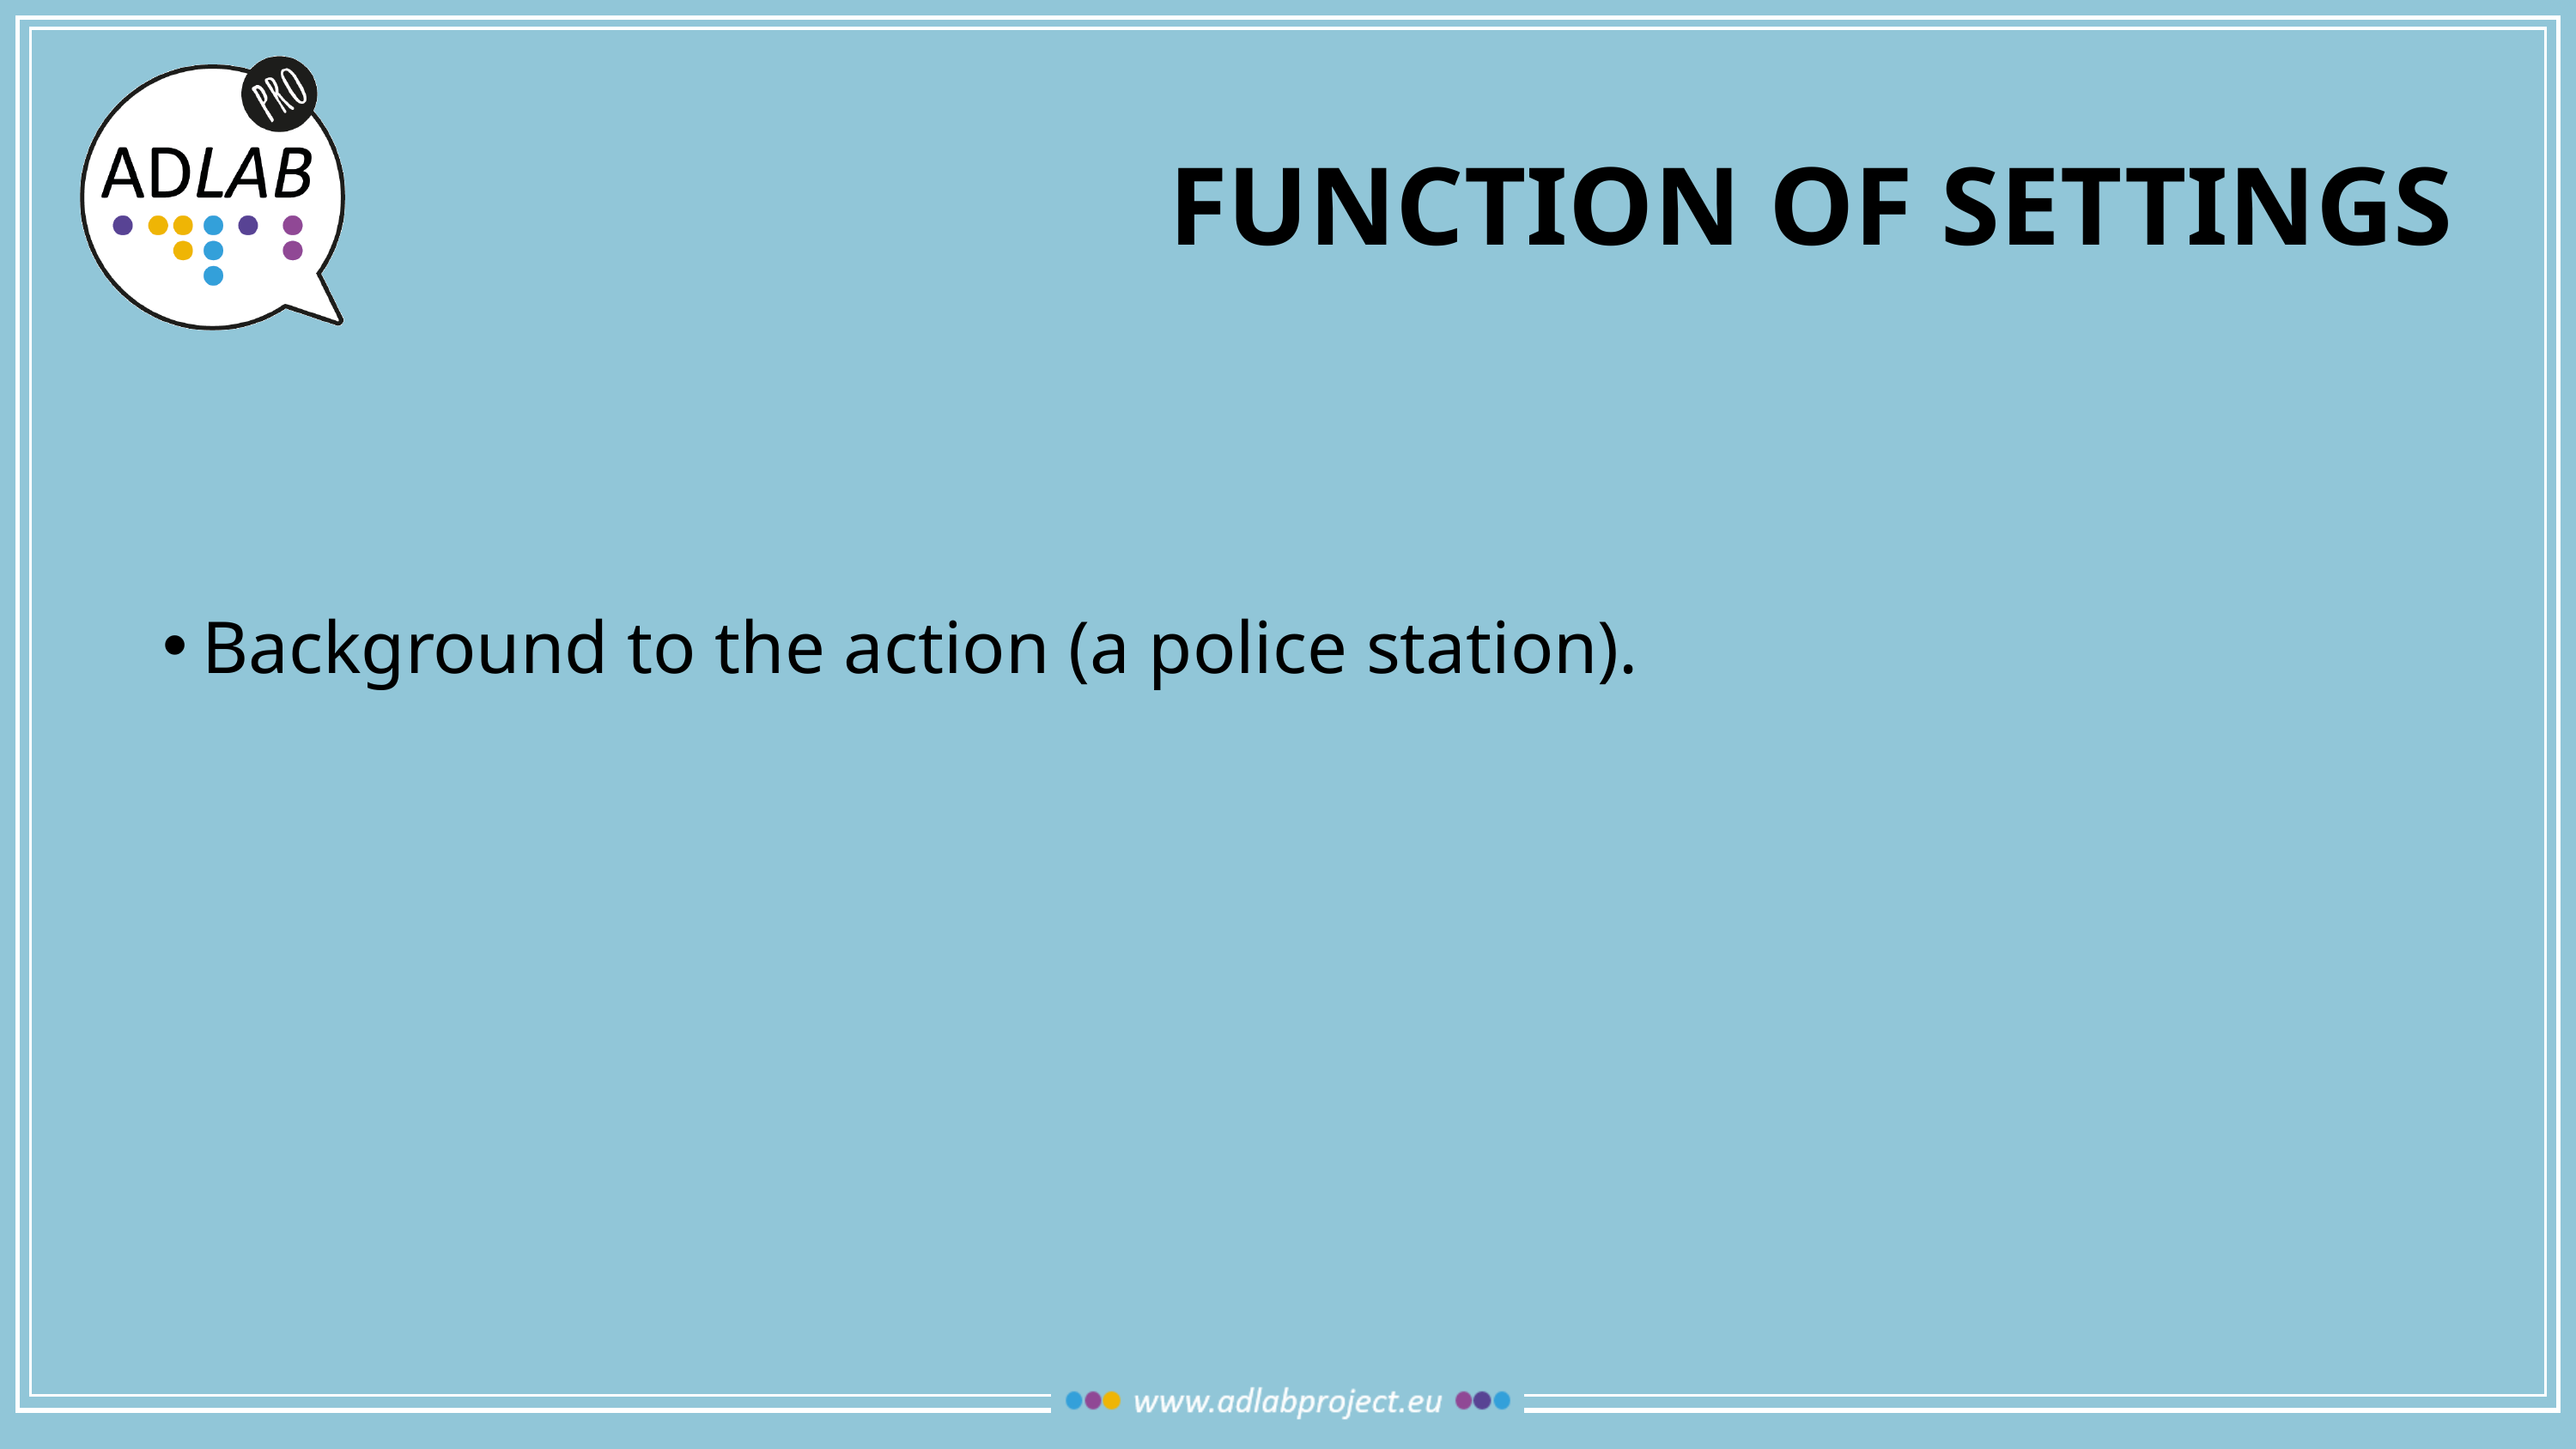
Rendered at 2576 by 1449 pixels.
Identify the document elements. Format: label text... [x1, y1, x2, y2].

picture [1051, 1378, 1524, 1429]
title Function of settings [384, 70, 2467, 351]
picture [72, 49, 353, 330]
list Background to the action (a police station). [150, 552, 2467, 1087]
